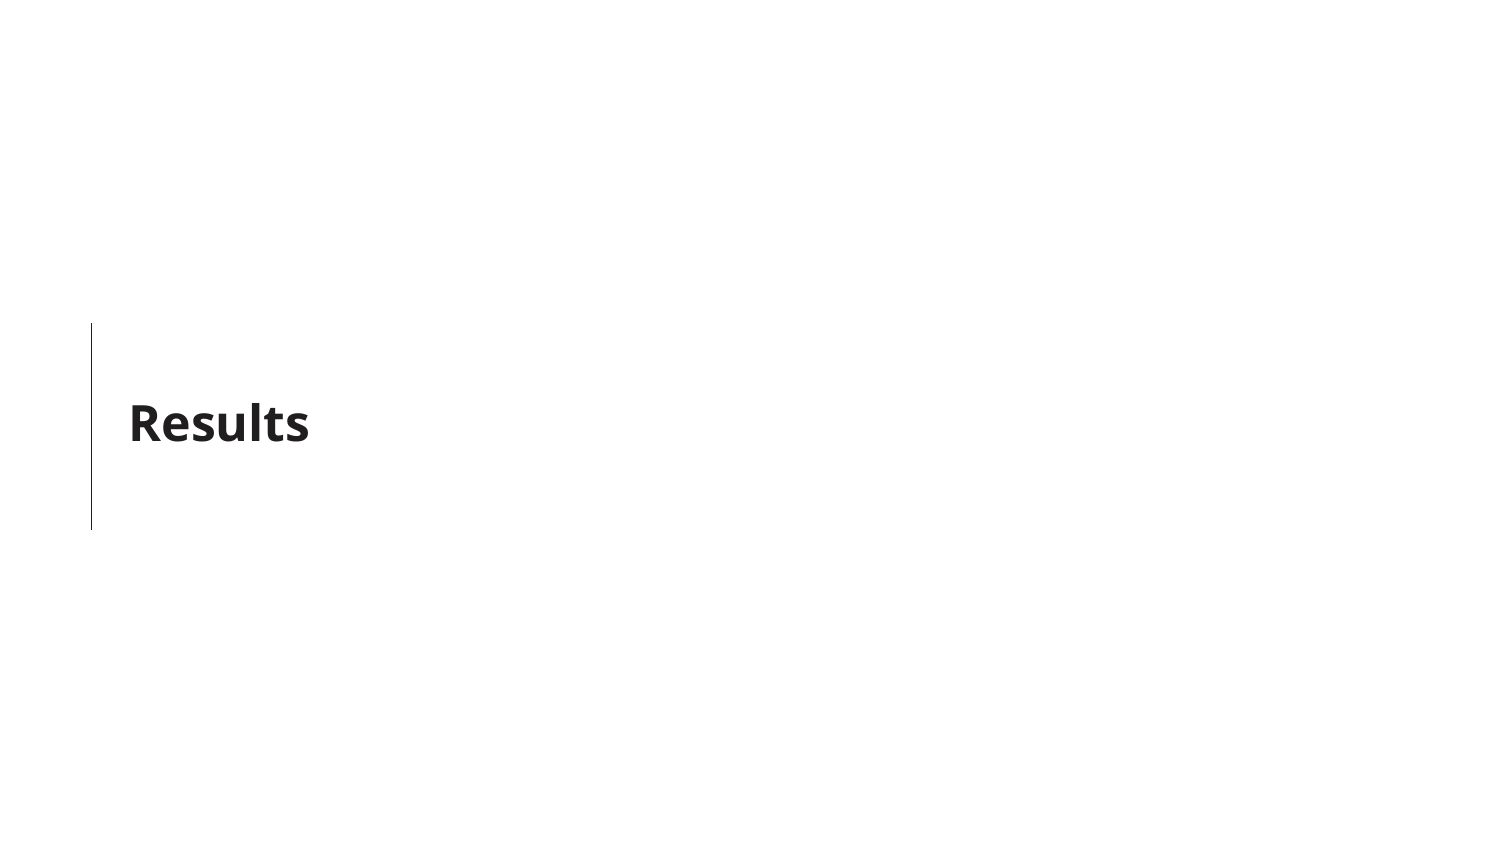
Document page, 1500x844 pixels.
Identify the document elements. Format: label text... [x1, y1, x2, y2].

title Results [128, 368, 945, 475]
